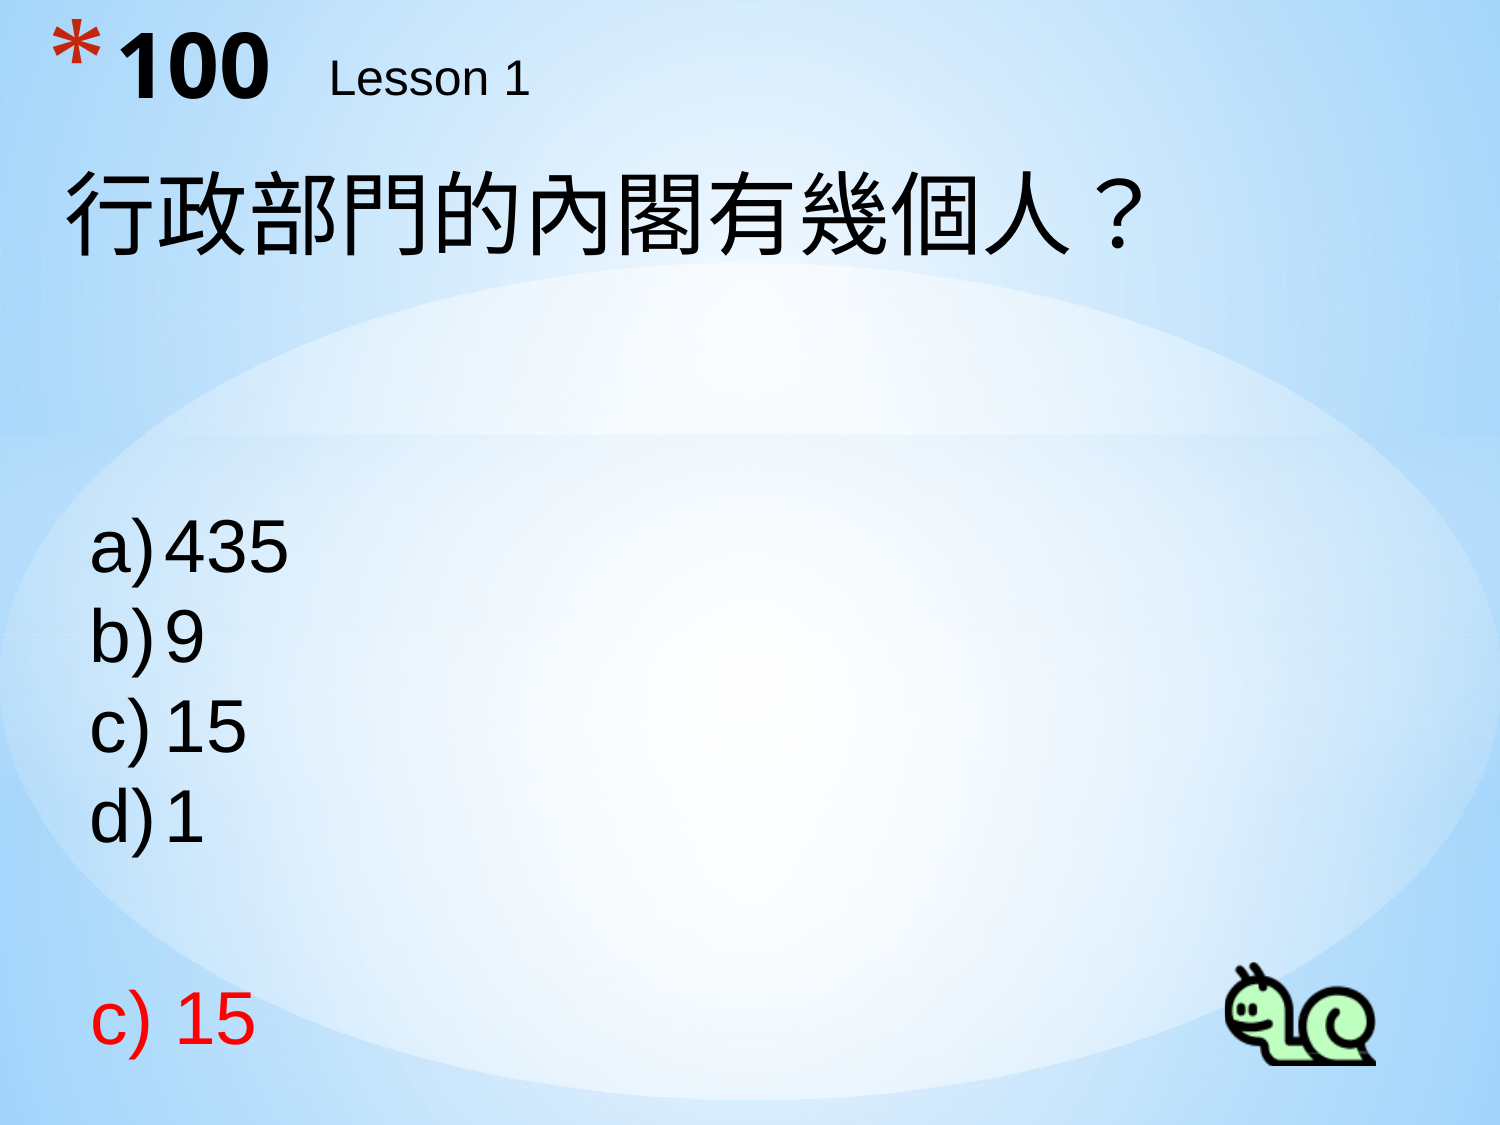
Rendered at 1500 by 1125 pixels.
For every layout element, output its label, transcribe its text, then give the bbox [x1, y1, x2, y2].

text_box 435 9 15 1 [75, 399, 475, 865]
text_box Lesson 1 [313, 38, 561, 173]
picture [1224, 962, 1377, 1067]
title 100 [6, 0, 363, 125]
text_box c) 15 [76, 962, 273, 1068]
text_box 行政部門的內閣有幾個人？ [49, 149, 1463, 275]
